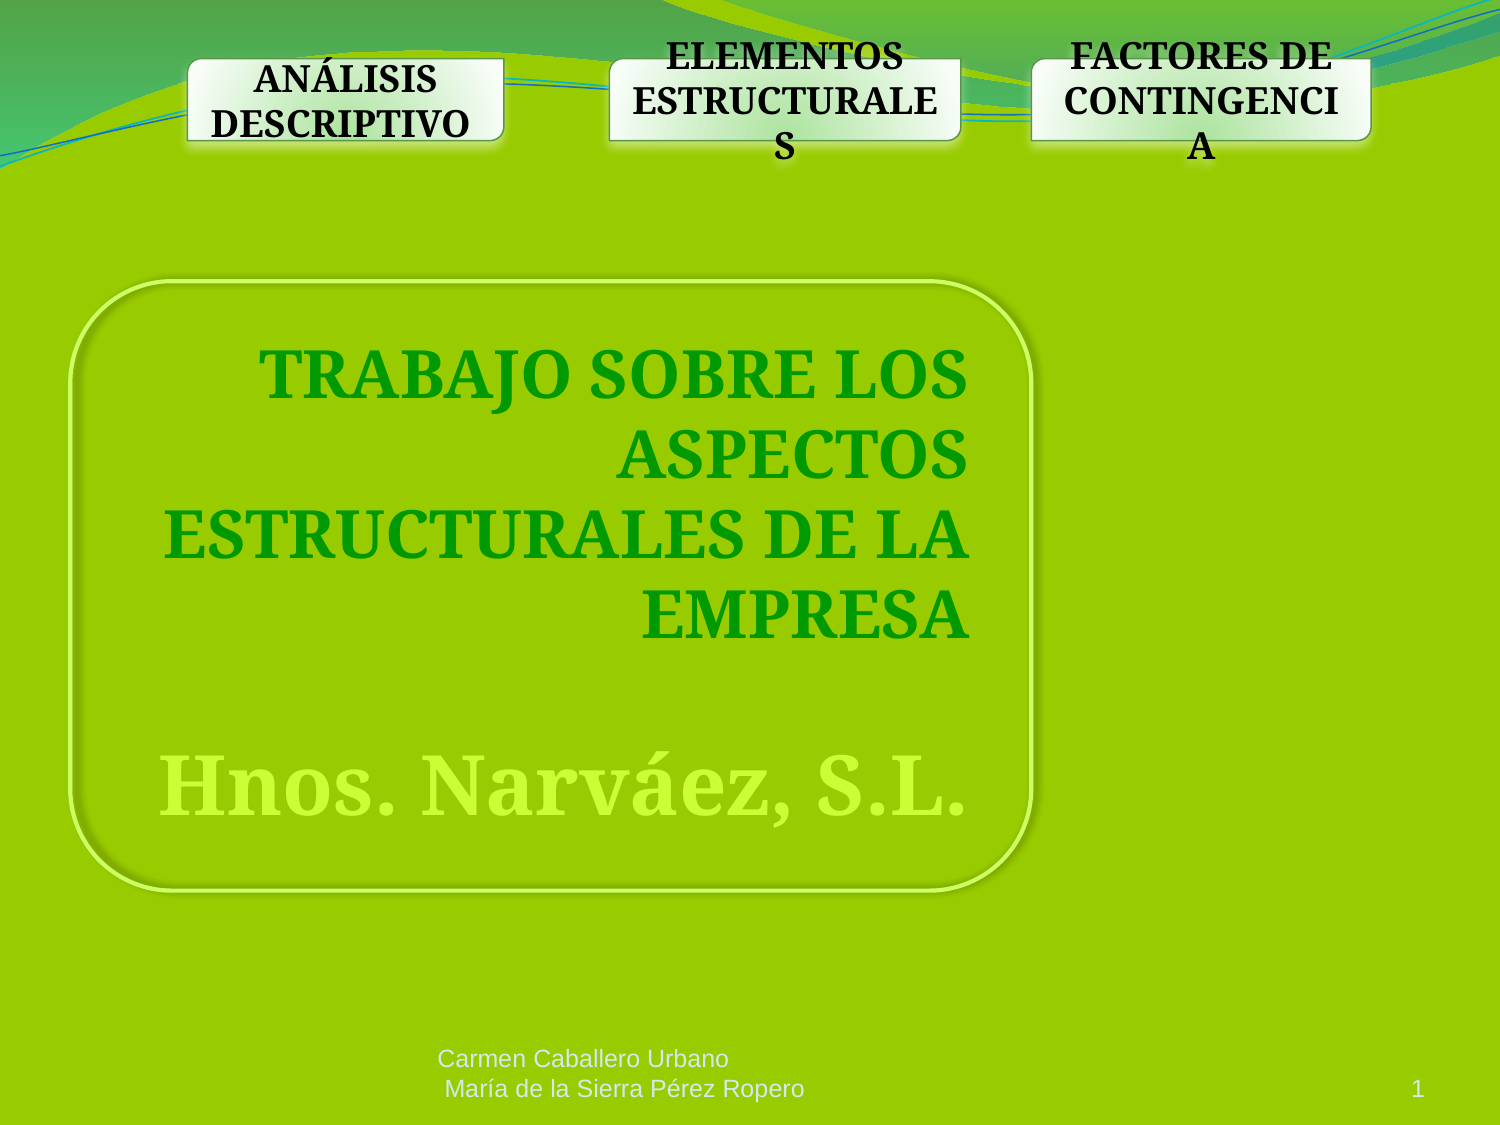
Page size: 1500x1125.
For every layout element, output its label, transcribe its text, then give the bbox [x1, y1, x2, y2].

text_box [68, 279, 1034, 893]
footer Carmen Caballero Urbano María de la Sierra Pérez Ropero [437, 1042, 988, 1103]
text_box ANÁLISIS DESCRIPTIVO [186, 57, 505, 142]
slide_number 1 [1299, 1042, 1425, 1103]
text_box ELEMENTOS ESTRUCTURALES [608, 57, 962, 142]
text_box FACTORES DE CONTINGENCIA [1030, 57, 1372, 142]
